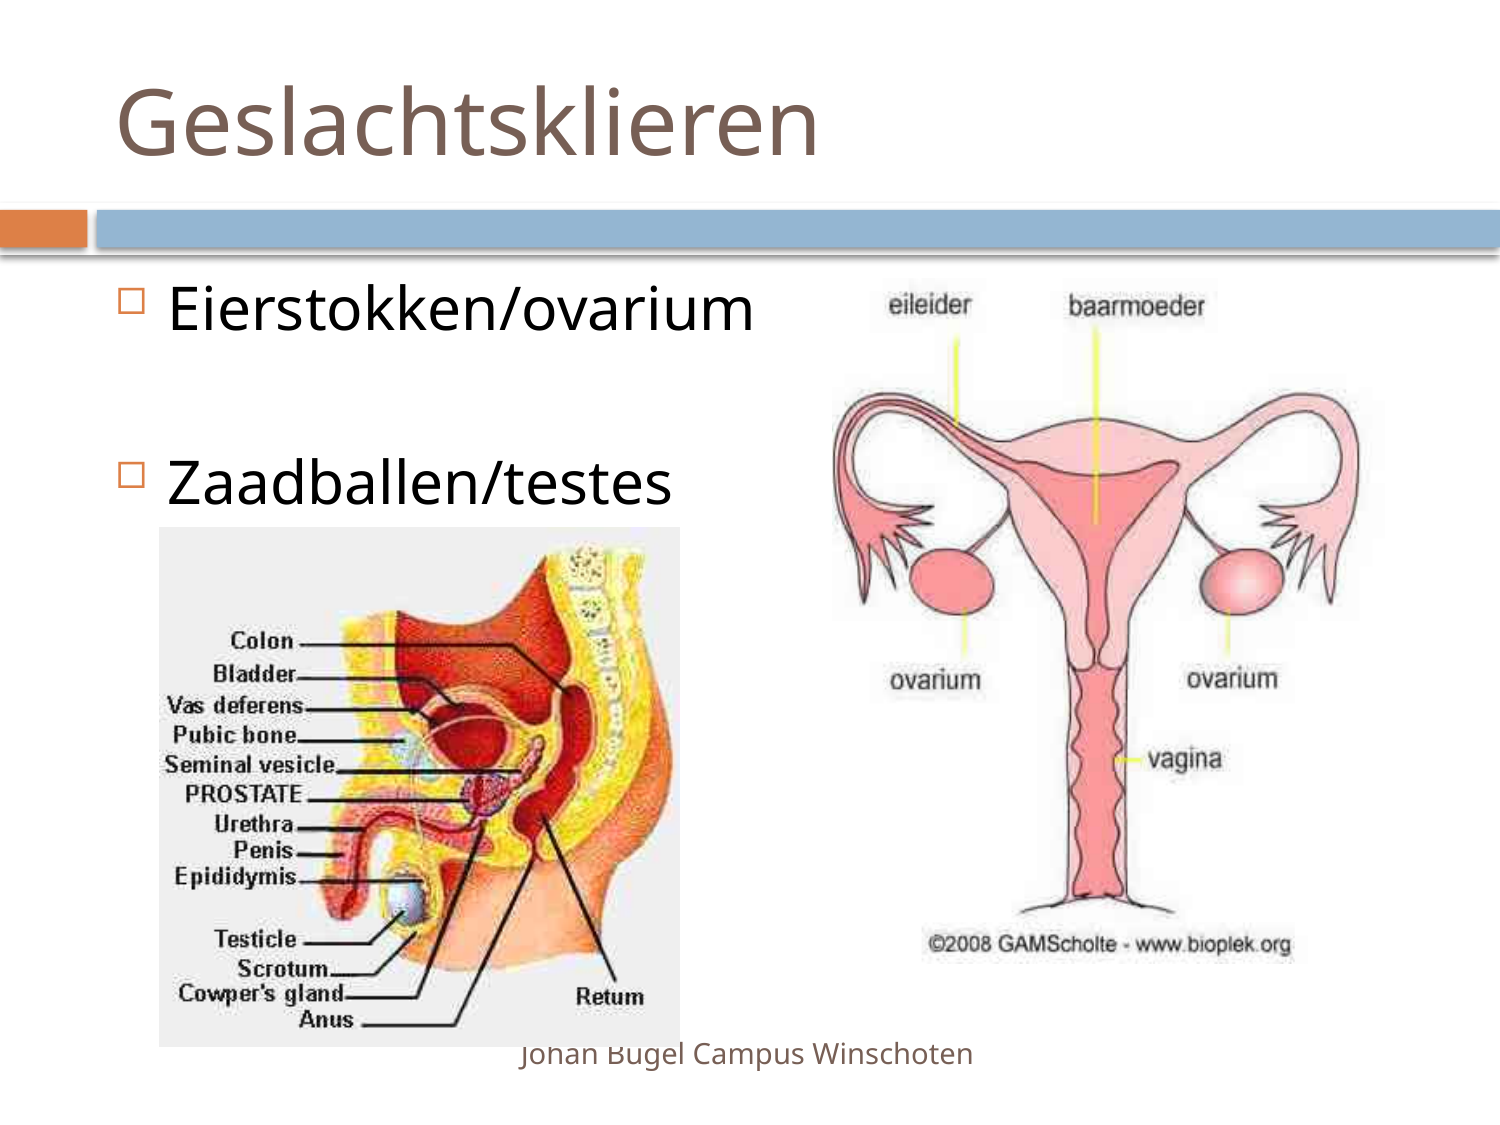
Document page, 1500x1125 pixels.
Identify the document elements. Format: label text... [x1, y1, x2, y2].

picture [832, 278, 1385, 965]
footer Johan Bugel Campus Winschoten [99, 1025, 990, 1085]
picture [159, 526, 680, 1048]
title Geslachtsklieren [99, 37, 1438, 201]
list Eierstokken/ovarium Zaadballen/testes [100, 262, 1439, 1006]
